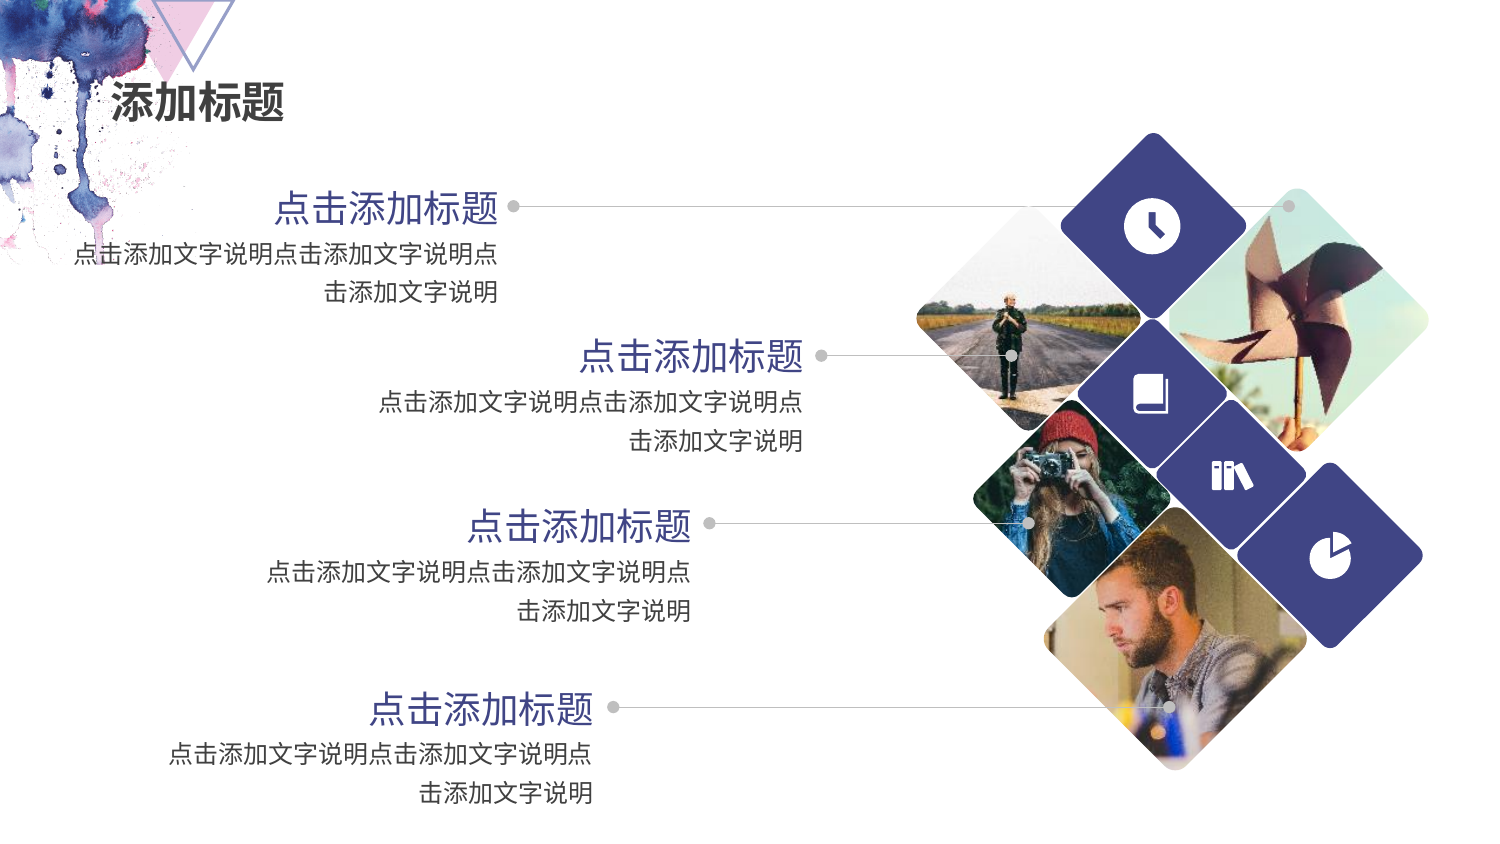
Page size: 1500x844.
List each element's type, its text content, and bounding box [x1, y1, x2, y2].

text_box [0, 0, 443, 278]
text_box 点击添加标题 [553, 325, 819, 369]
text_box 点击添加标题 [443, 177, 514, 221]
text_box 点击添加文字说明点击添加文字说明点击添加文字说明 [355, 369, 819, 463]
text_box 点击添加标题 [441, 495, 707, 539]
text_box 点击添加文字说明点击添加文字说明点击添加文字说明 [145, 722, 609, 815]
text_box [1175, 419, 1287, 531]
picture [916, 206, 1307, 771]
text_box 点击添加文字说明点击添加文字说明点击添加文字说明 [50, 221, 514, 315]
picture [1169, 188, 1429, 452]
text_box 点击添加文字说明点击添加文字说明点击添加文字说明 [243, 539, 707, 633]
text_box 点击添加标题 [343, 678, 609, 722]
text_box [1096, 338, 1208, 450]
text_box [1084, 157, 1223, 295]
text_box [1261, 486, 1399, 625]
